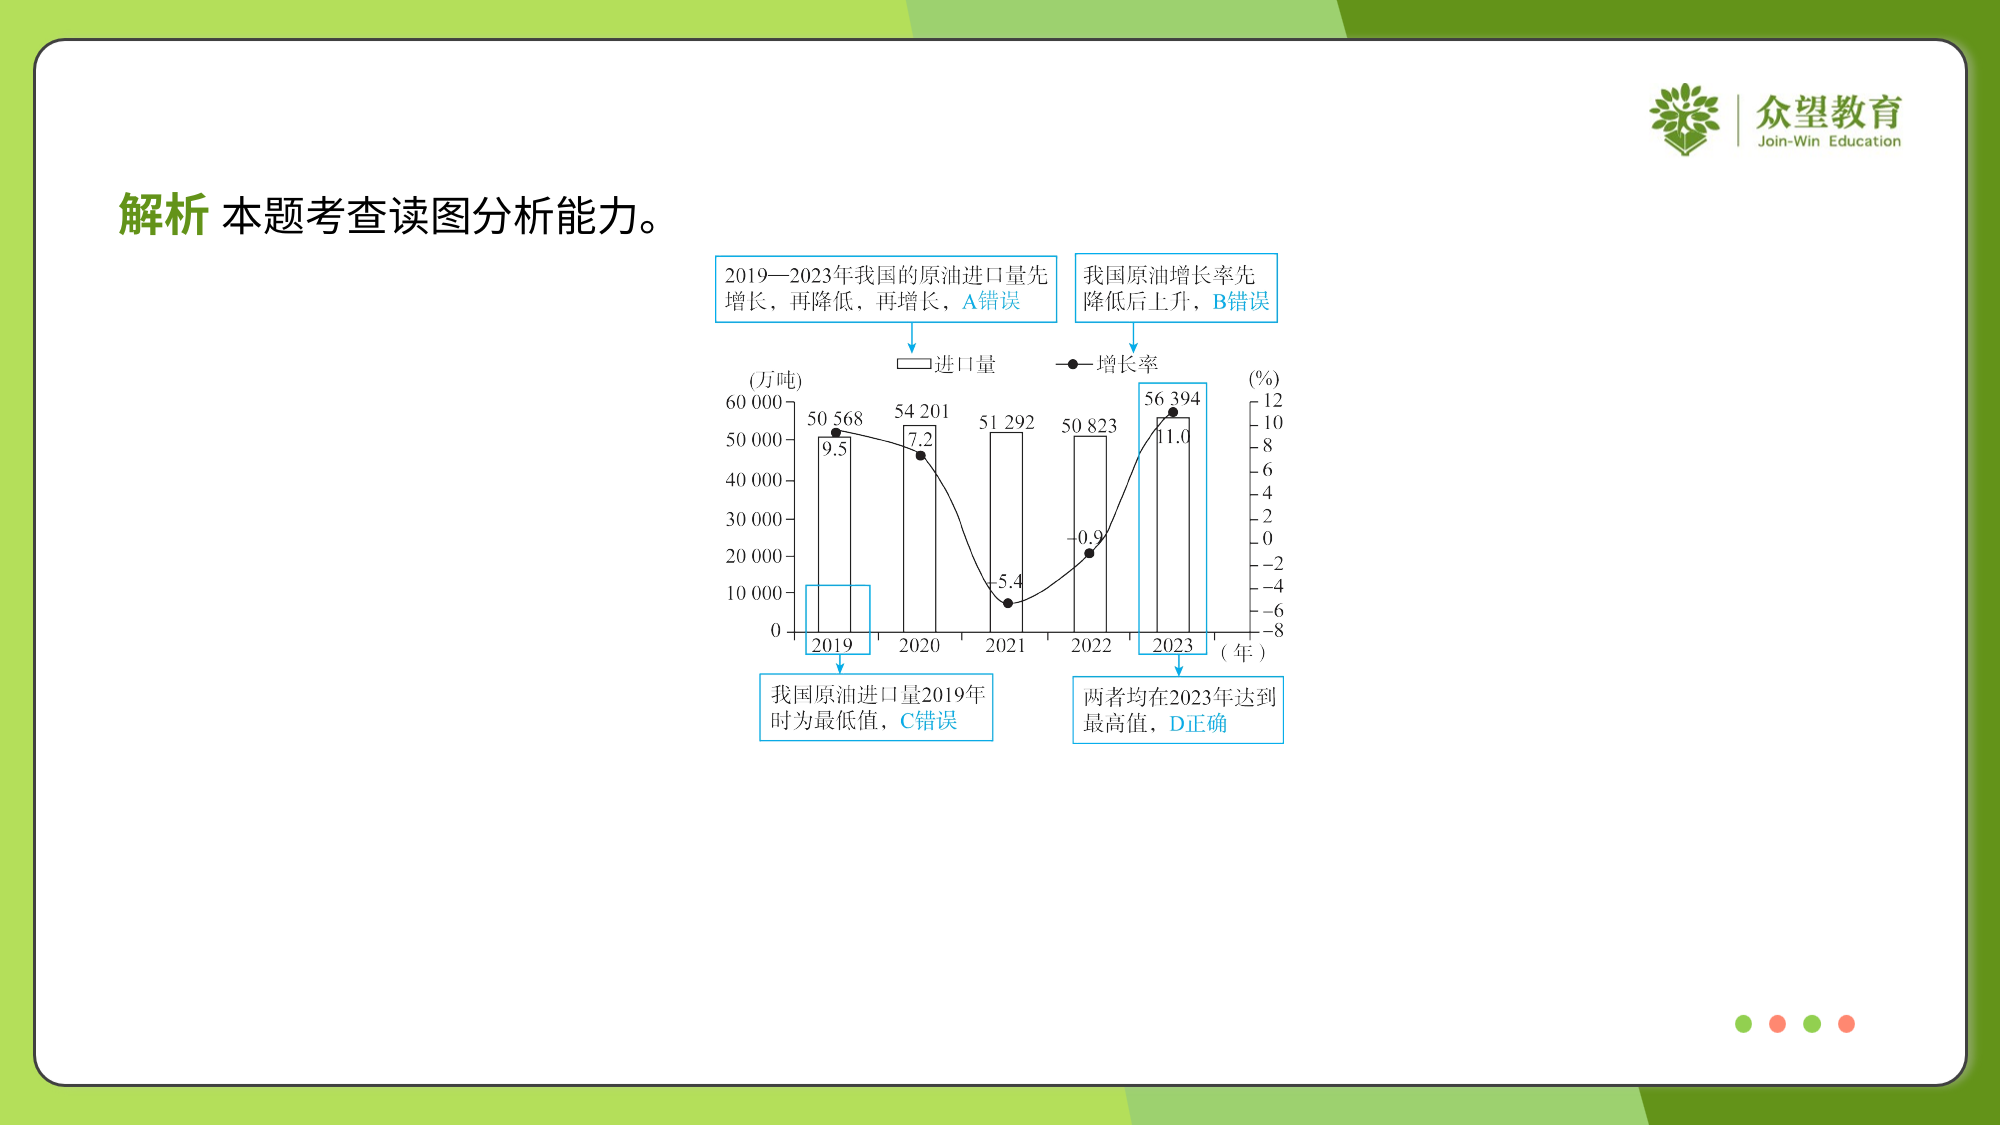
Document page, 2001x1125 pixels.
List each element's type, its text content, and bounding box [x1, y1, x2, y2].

picture [0, 0, 2000, 1125]
text_box 解析 本题考查读图分析能力。 [118, 159, 1883, 231]
